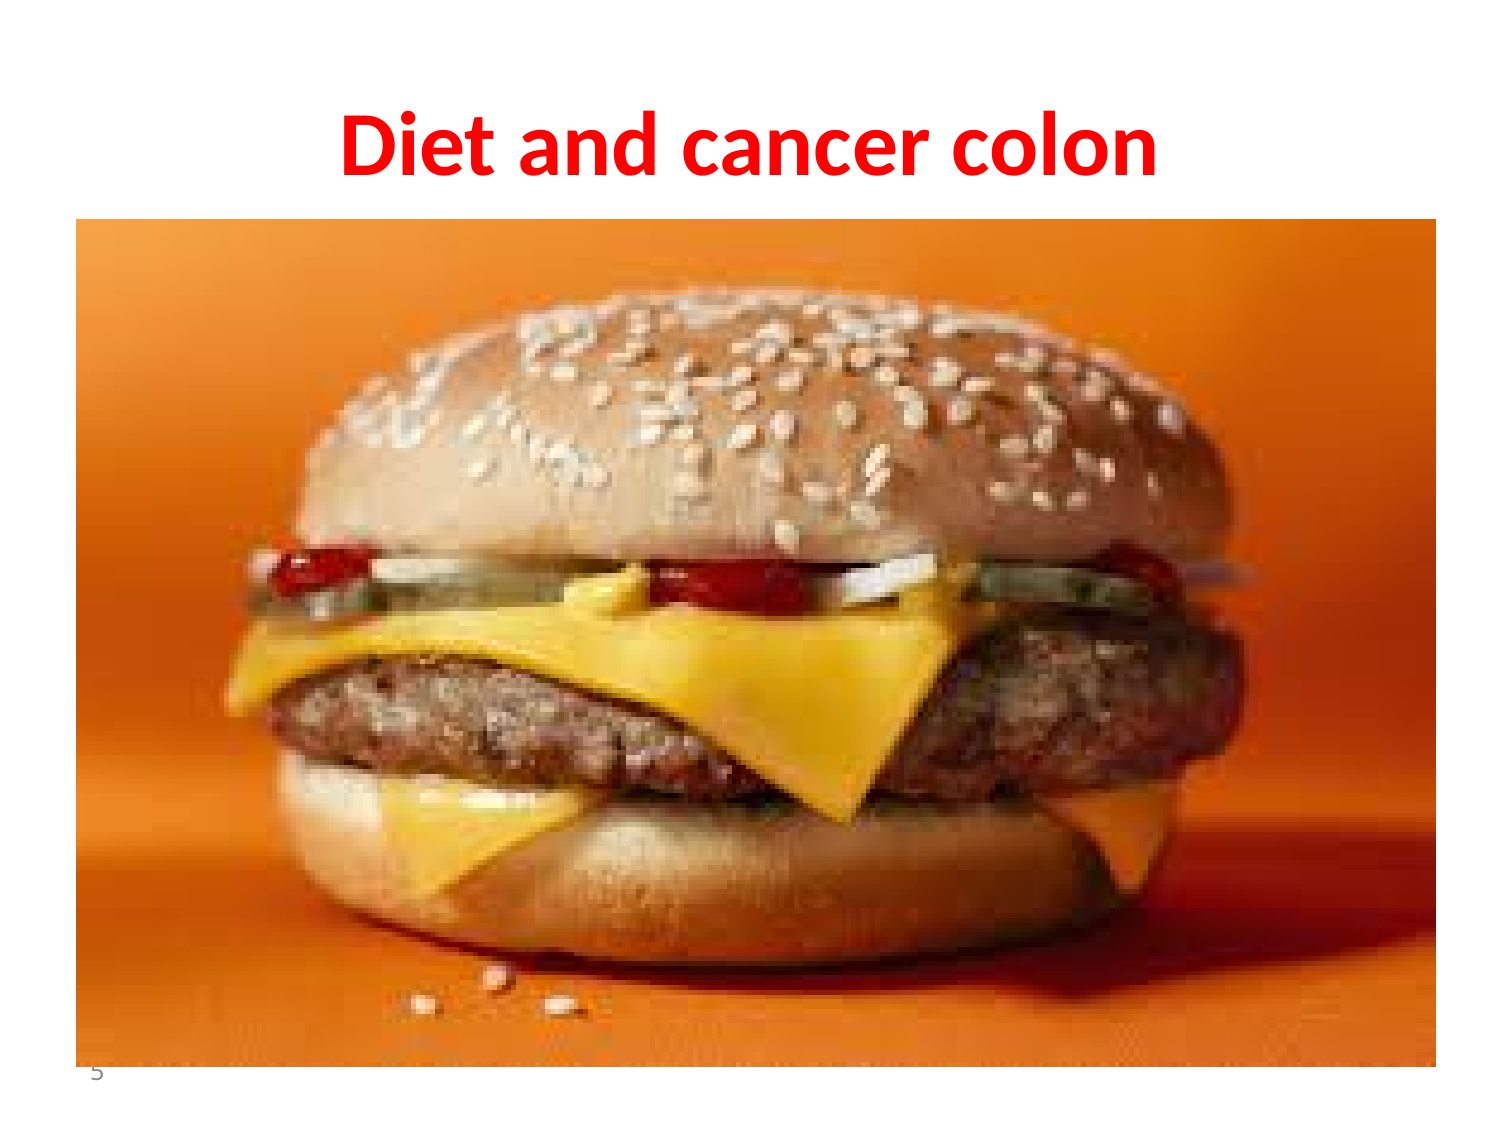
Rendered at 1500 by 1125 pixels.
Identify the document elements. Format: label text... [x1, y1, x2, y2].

slide_number 5 [75, 1074, 425, 1103]
title Diet and cancer colon [75, 45, 1425, 219]
picture [76, 219, 1437, 1068]
